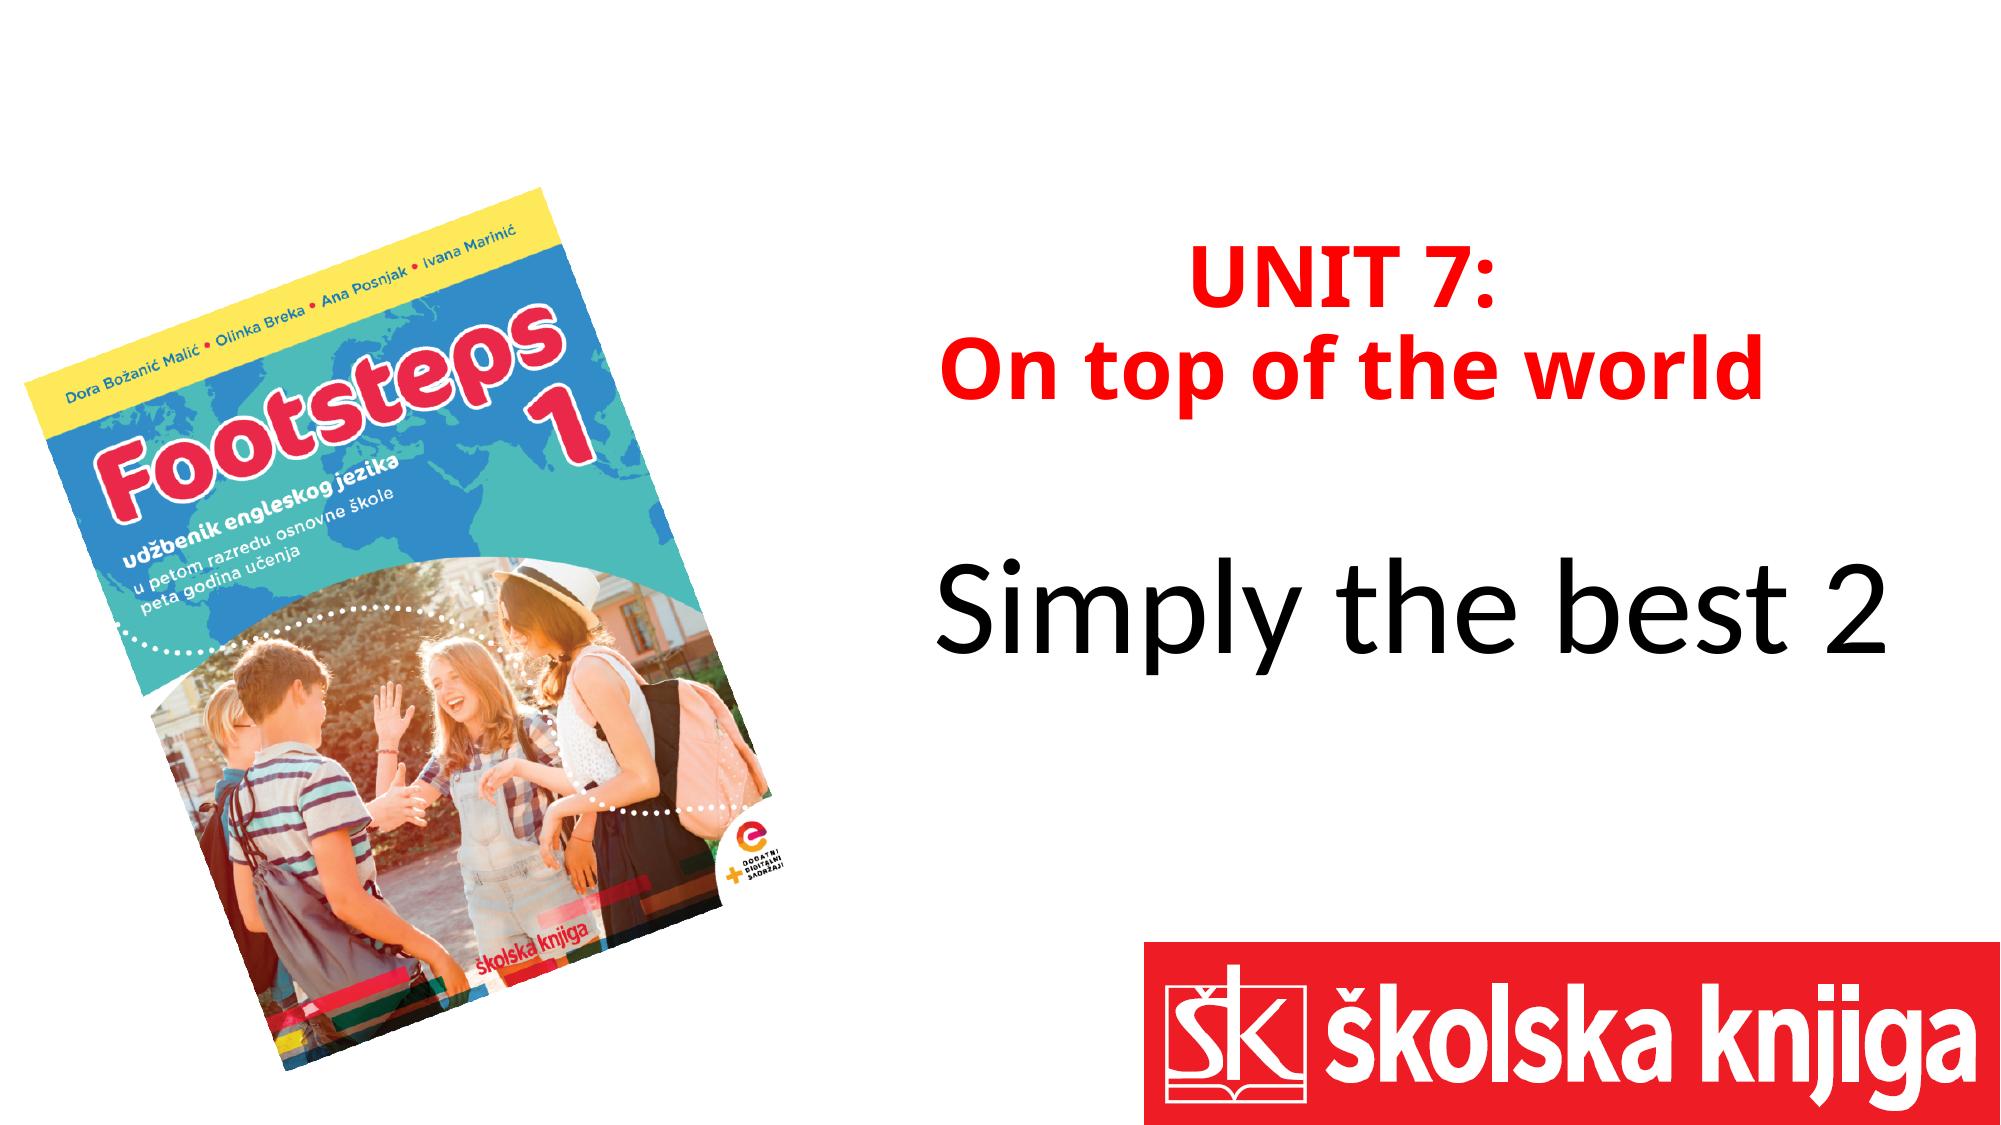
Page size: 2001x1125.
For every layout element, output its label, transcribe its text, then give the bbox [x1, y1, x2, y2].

picture [1144, 942, 2000, 1125]
picture [24, 188, 801, 1071]
title UNIT 7: On top of the world [730, 226, 1976, 426]
subtitle Simply the best 2 [689, 527, 2000, 800]
